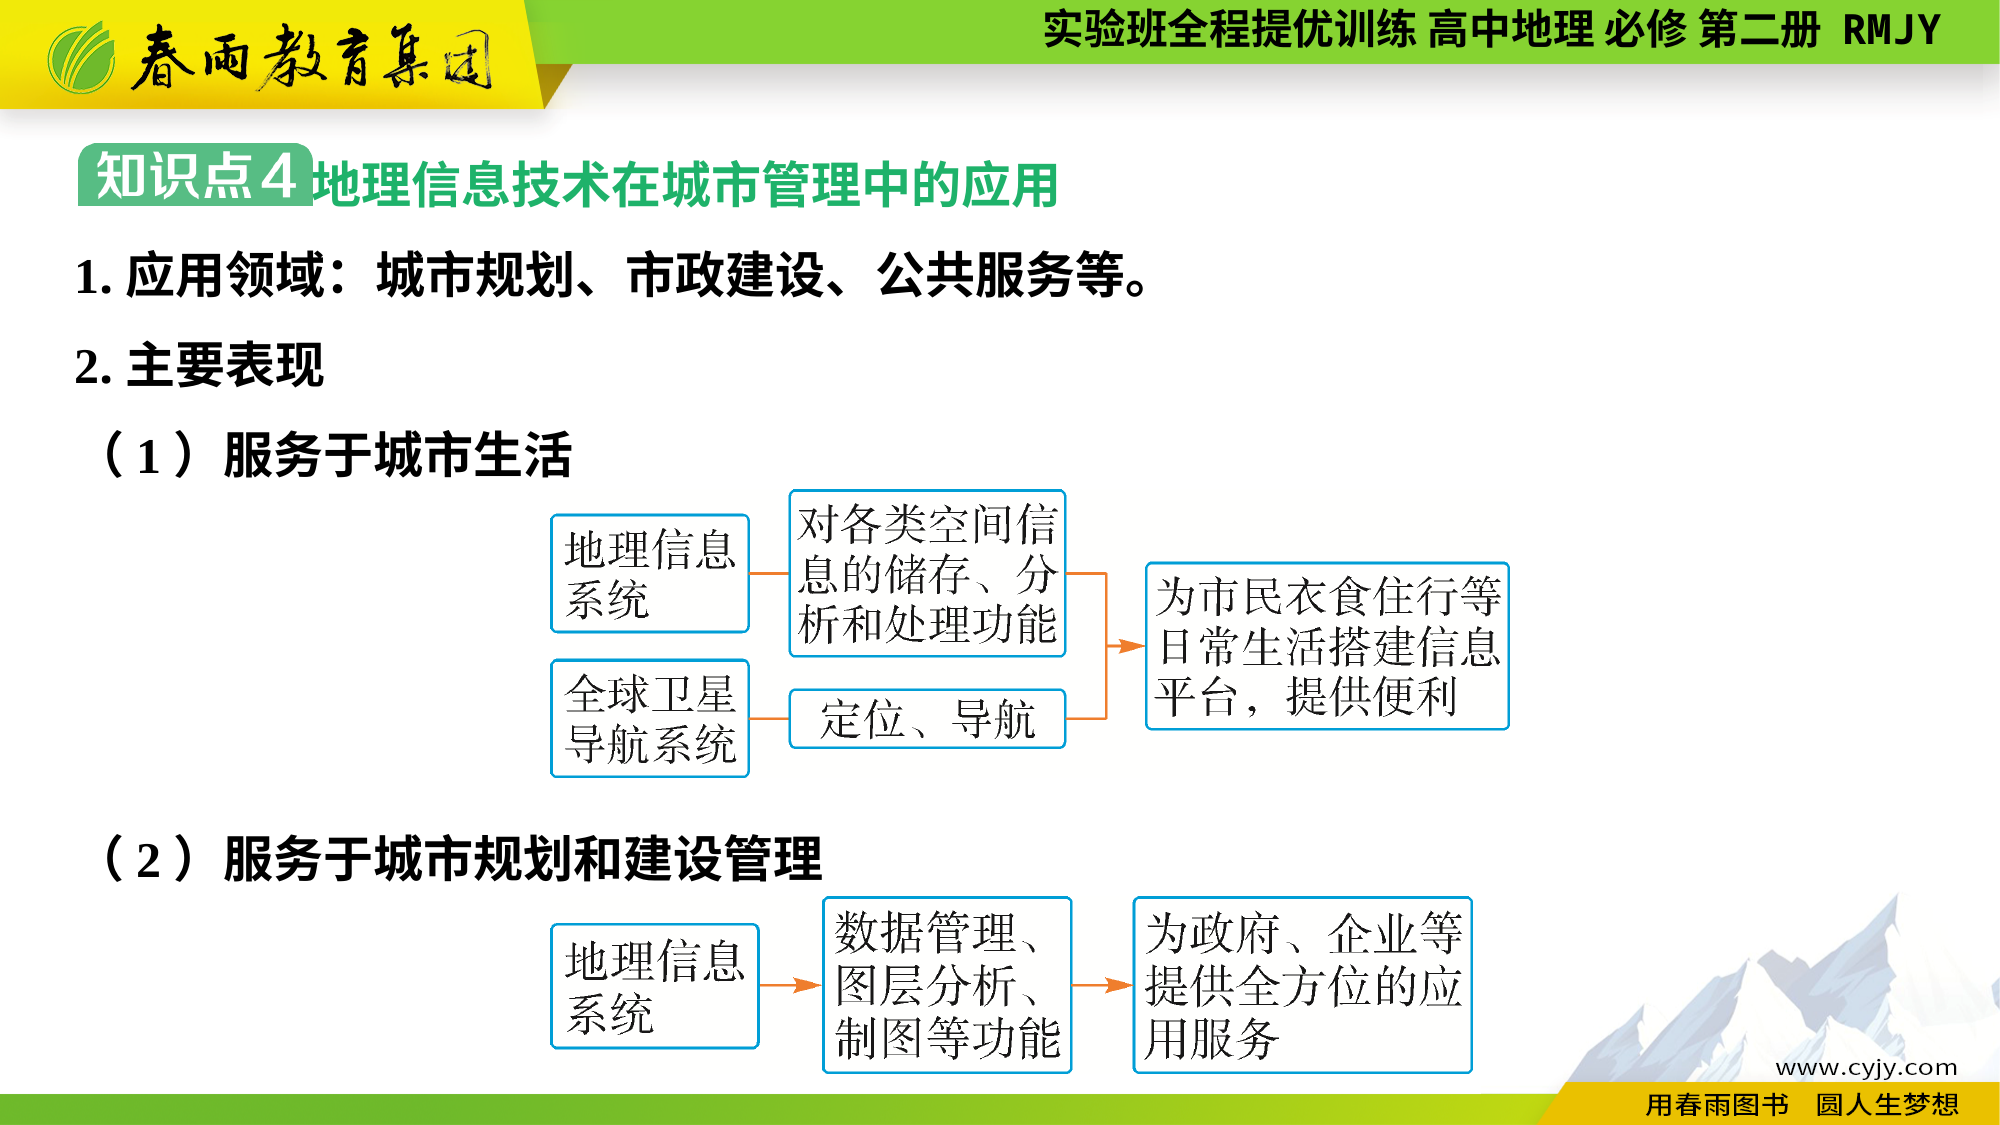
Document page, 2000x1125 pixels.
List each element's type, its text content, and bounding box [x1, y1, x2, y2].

list 地理信息技术在城市管理中的应用 1.应用领域：城市规划、市政建设、公共服务等。 2.主要表现 （1）服务于城市生活 [59, 116, 1944, 496]
picture [0, 0, 2000, 1125]
text_box （2）服务于城市规划和建设管理 [59, 789, 1944, 895]
